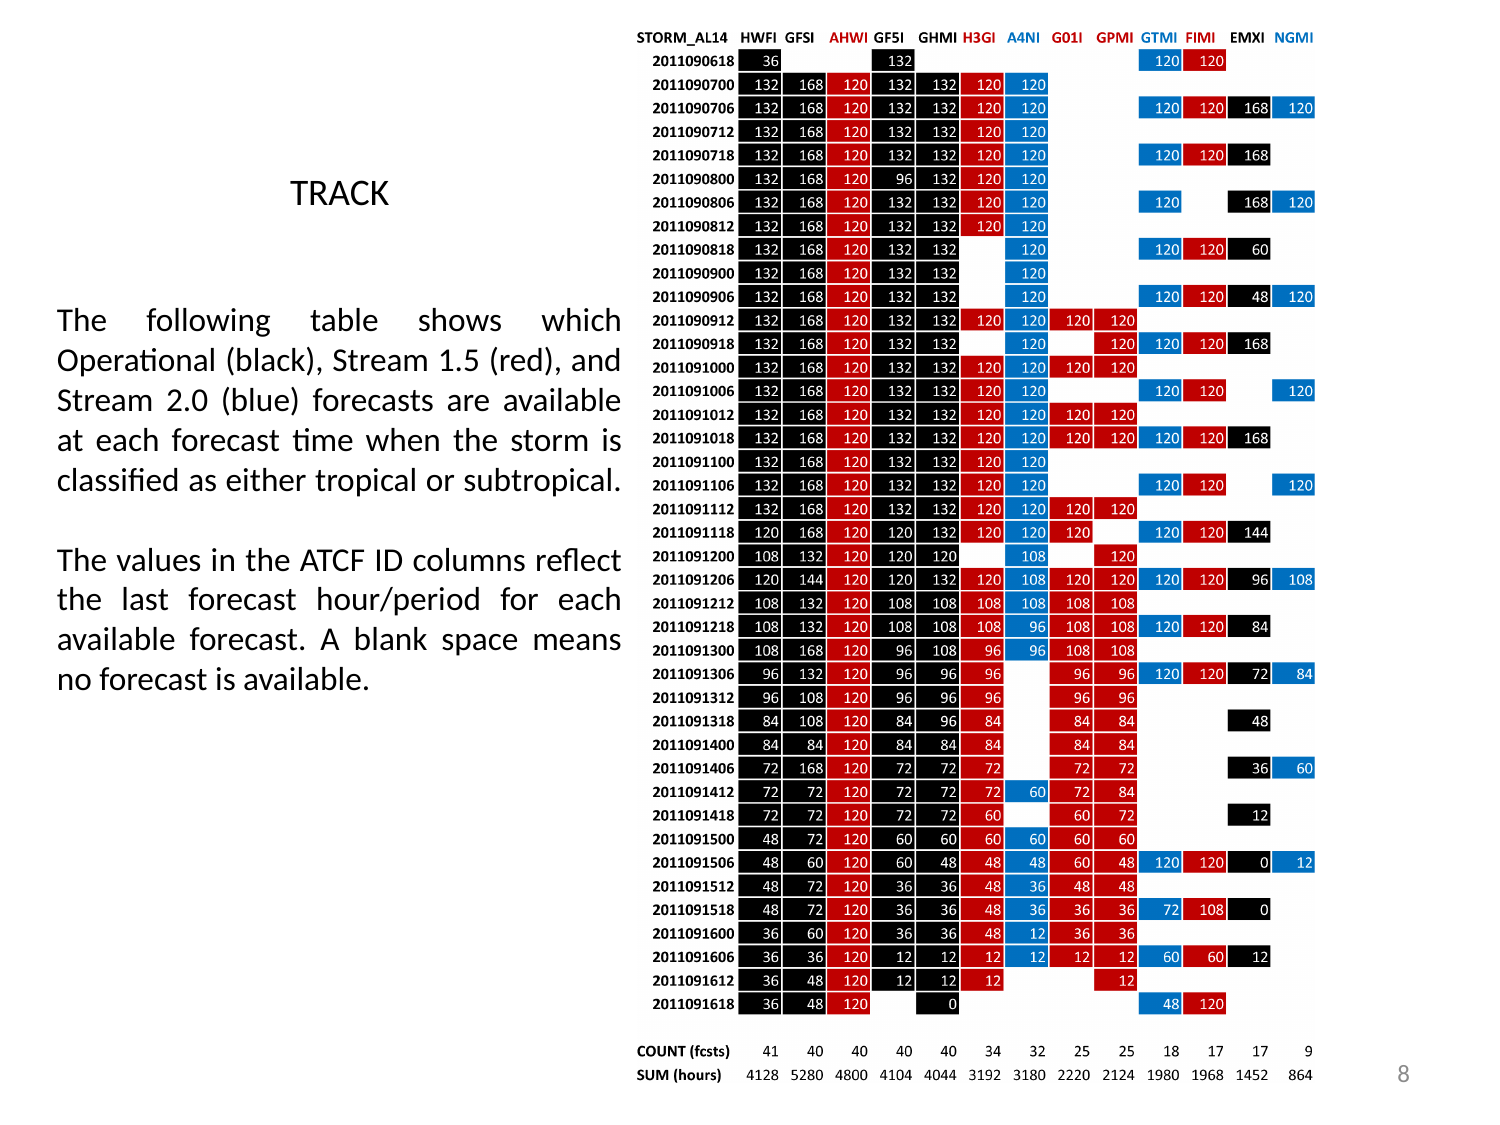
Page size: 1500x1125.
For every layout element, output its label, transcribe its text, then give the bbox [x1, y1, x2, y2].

text_box The following table shows which Operational (black), Stream 1.5 (red), and Stream 2.0 (blue) forecasts are available at each forecast time when the storm is classified as either tropical or subtropical. The values in the ATCF ID columns reflect the last forecast hour/period for each available forecast. A blank space means no forecast is available. [42, 290, 632, 705]
text_box TRACK [142, 160, 537, 221]
picture [637, 31, 1315, 1083]
slide_number 8 [1074, 1042, 1425, 1103]
